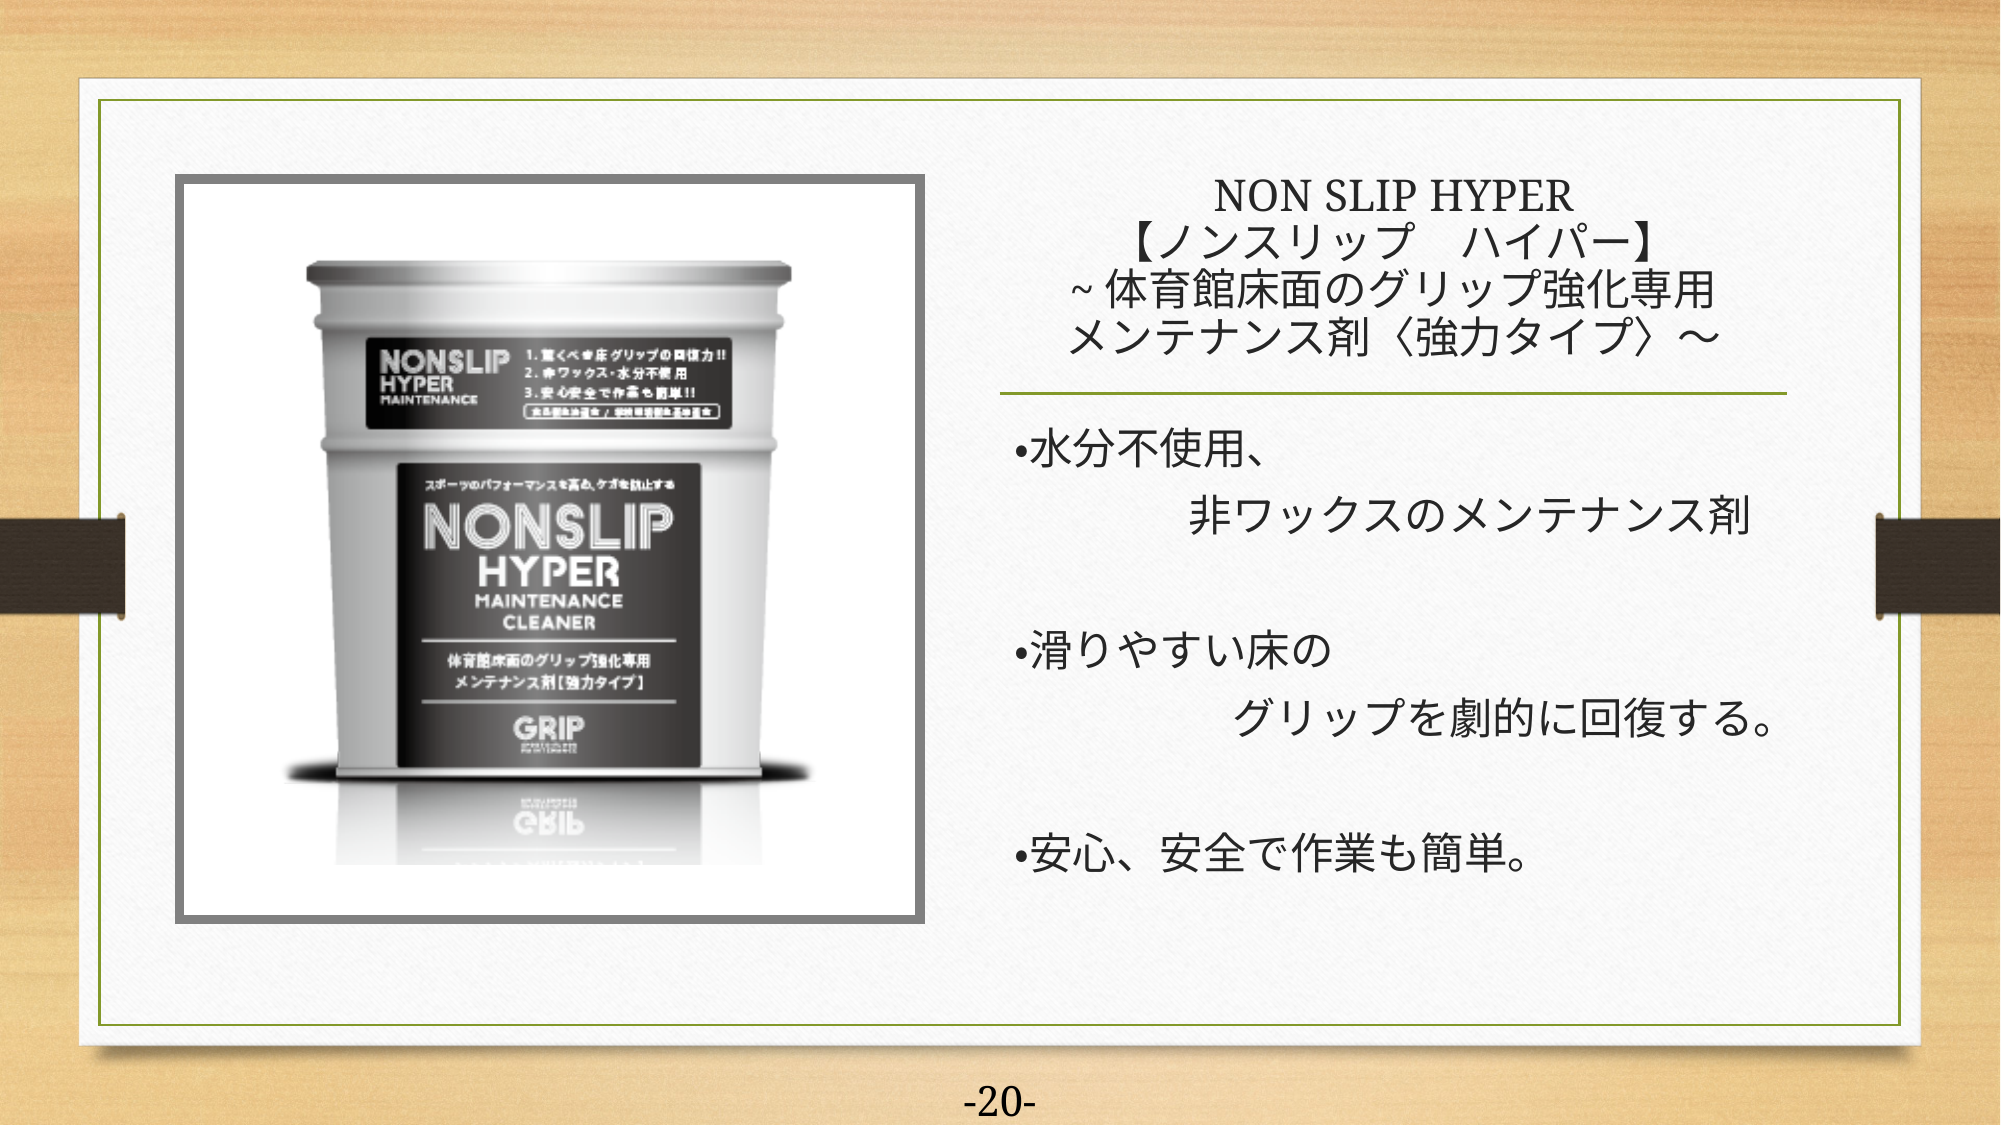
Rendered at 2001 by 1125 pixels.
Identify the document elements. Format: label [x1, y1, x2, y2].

text_box [0, 0, 2000, 1125]
picture [231, 231, 868, 865]
